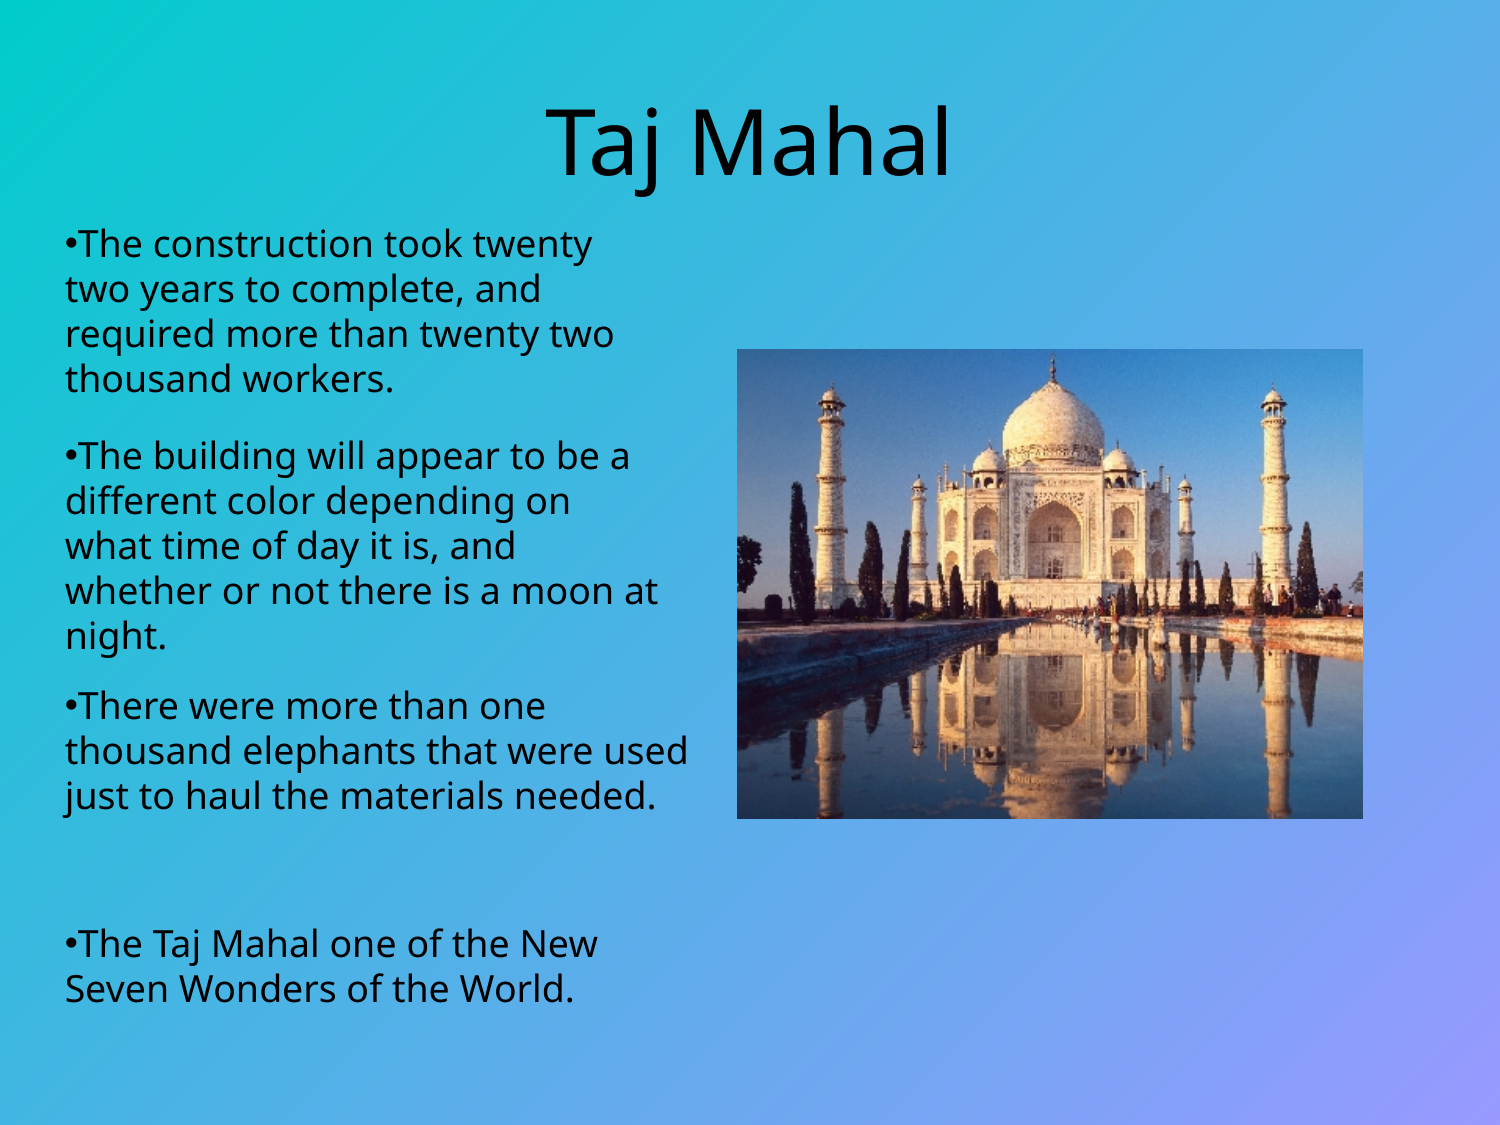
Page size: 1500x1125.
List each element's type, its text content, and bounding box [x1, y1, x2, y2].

text_box The construction took twenty two years to complete, and required more than twenty two thousand workers. [50, 212, 675, 408]
title Taj Mahal [75, 45, 1425, 233]
picture [737, 349, 1363, 819]
text_box The building will appear to be a different color depending on what time of day it is, and whether or not there is a moon at night. [50, 424, 675, 665]
text_box There were more than one thousand elephants that were used just to haul the materials needed. [49, 674, 725, 825]
text_box The Taj Mahal one of the New Seven Wonders of the World. [49, 912, 713, 1018]
